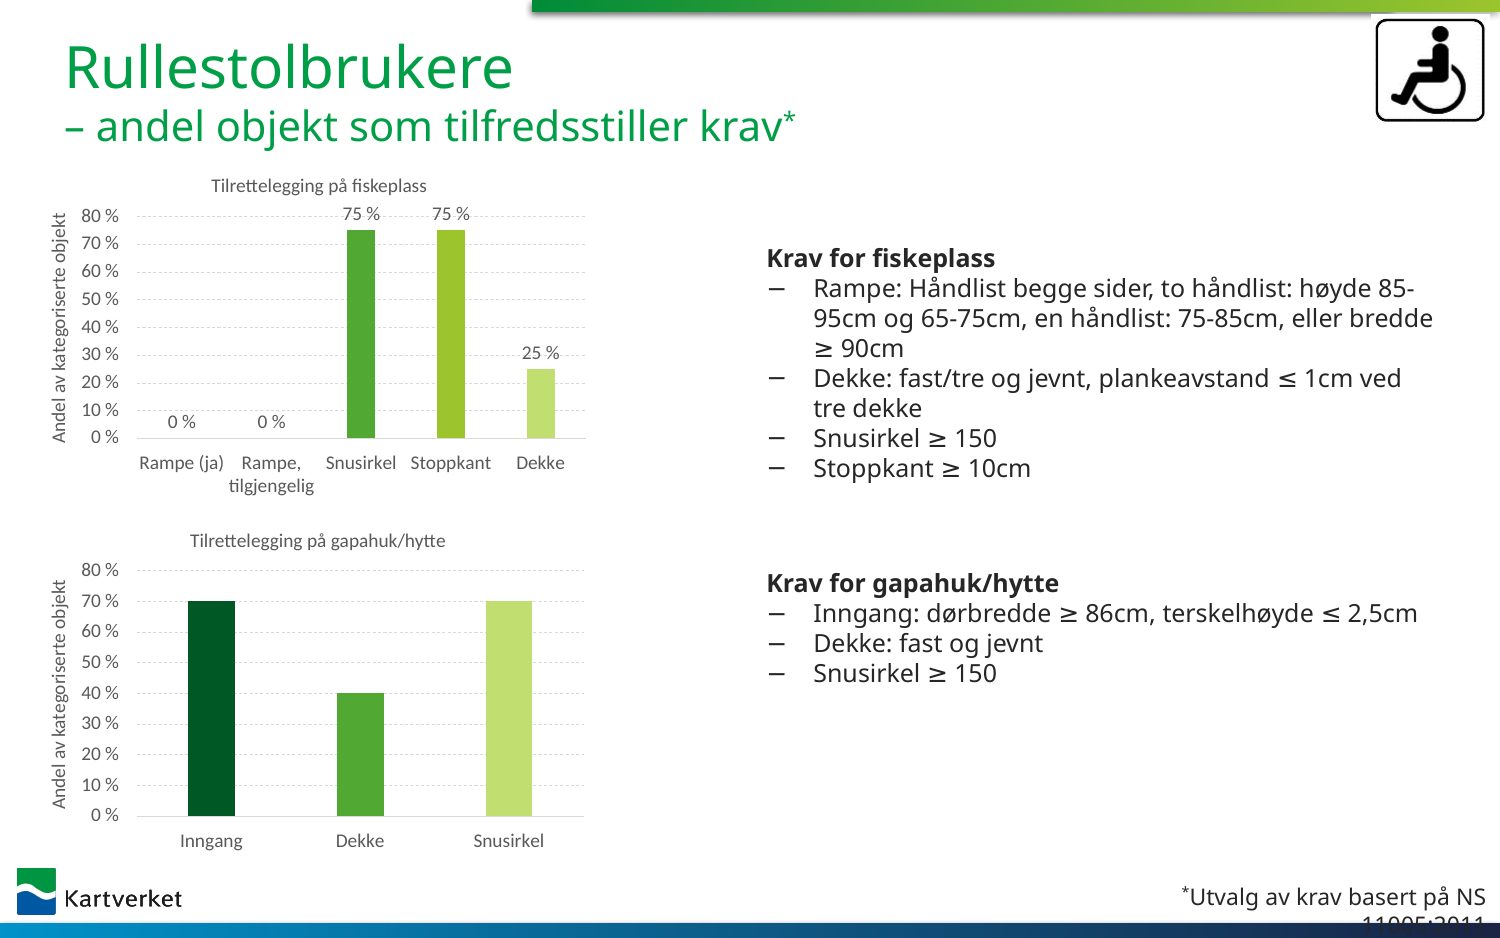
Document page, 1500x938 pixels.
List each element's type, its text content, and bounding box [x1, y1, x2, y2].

text_box Rullestolbrukere – andel objekt som tilfredsstiller krav* [49, 29, 1431, 158]
text_box Krav for fiskeplass Rampe: Håndlist begge sider, to håndlist: høyde 85-95cm og 65-75cm, en håndlist: 75-85cm, eller bredde ≥ 90cm Dekke: fast/tre og jevnt, plankeavstand ≤ 1cm ved tre dekke Snusirkel ≥ 150 Stoppkant ≥ 10cm [751, 235, 1452, 490]
picture [41, 166, 597, 505]
text_box Krav for gapahuk/hytte Inngang: dørbredde ≥ 86cm, terskelhøyde ≤ 2,5cm Dekke: fast og jevnt Snusirkel ≥ 150 [751, 560, 1452, 695]
text_box *Utvalg av krav basert på NS 11005:2011 [1068, 873, 1500, 938]
picture [41, 520, 595, 859]
picture [1371, 13, 1491, 127]
